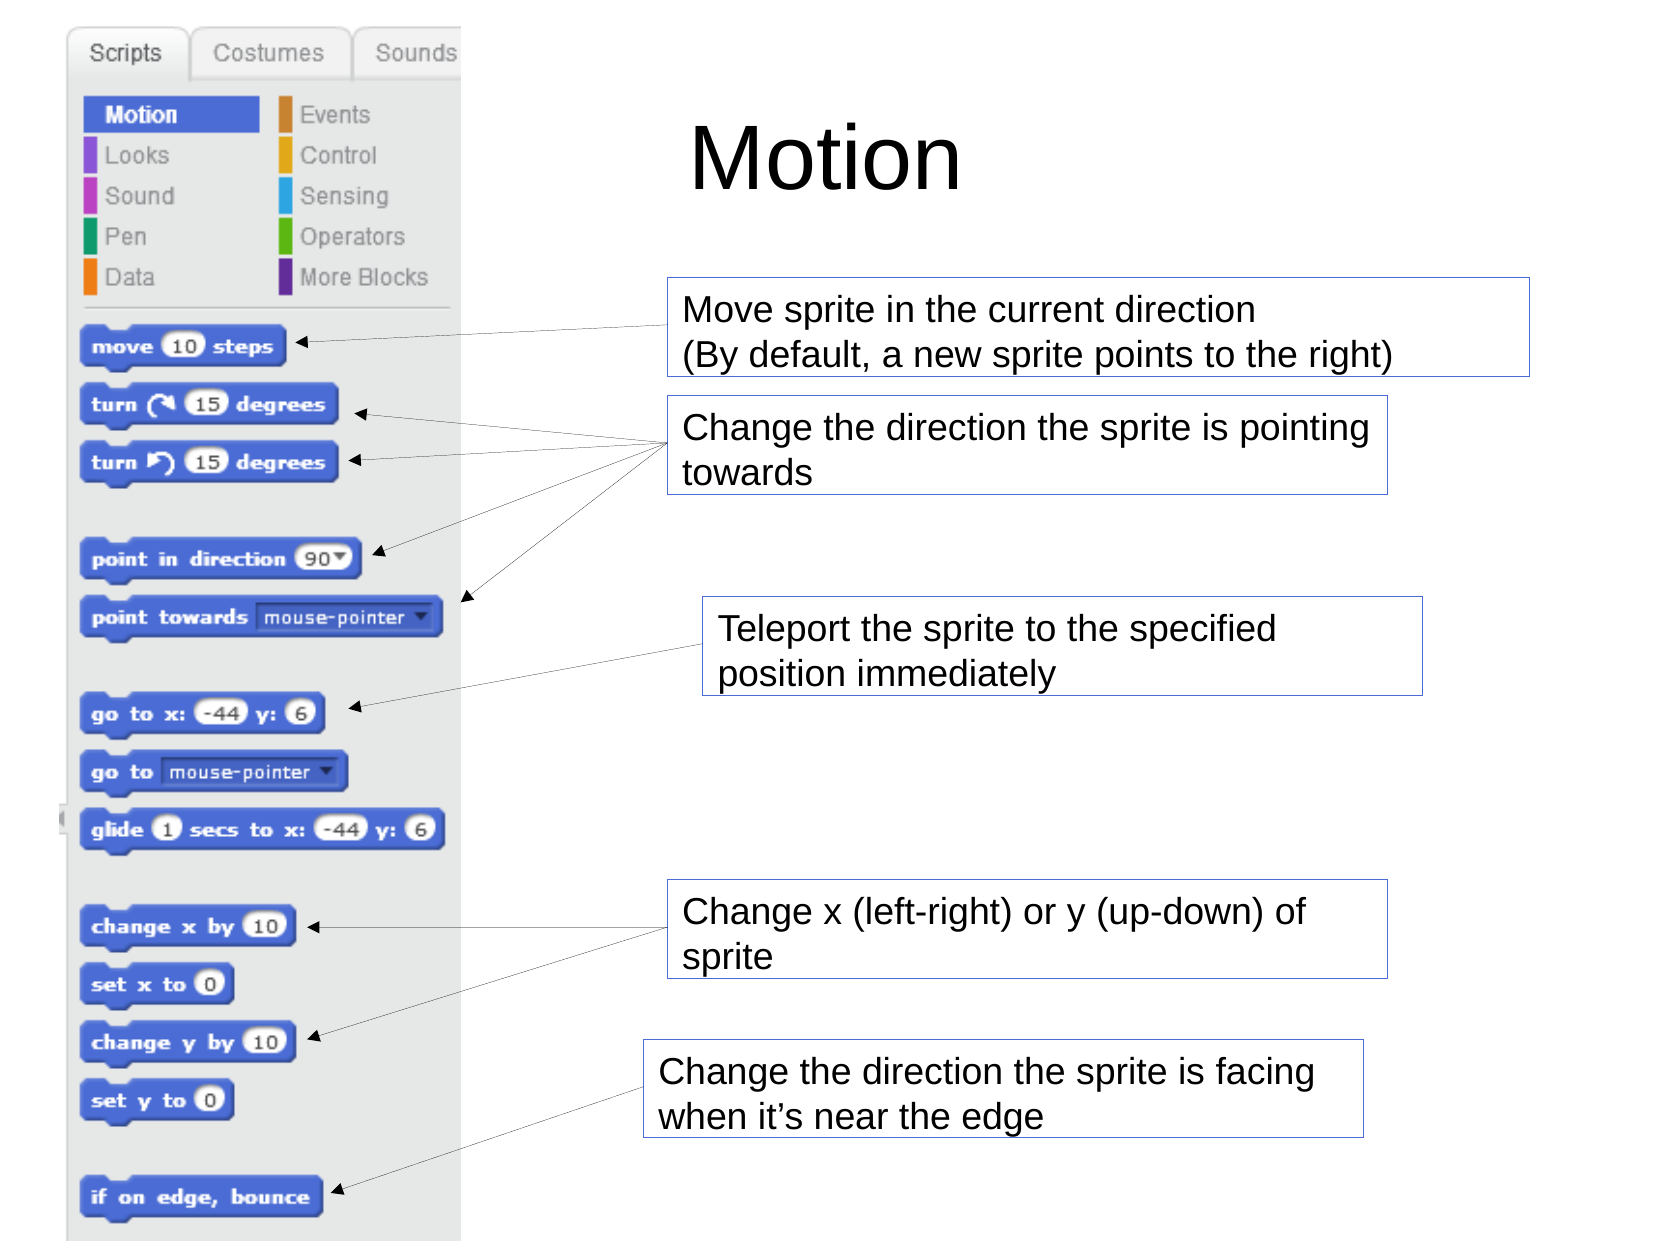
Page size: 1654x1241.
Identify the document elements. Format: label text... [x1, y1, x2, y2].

text_box Change x (left-right) or y (up-down) of sprite [667, 879, 1388, 979]
text_box Change the direction the sprite is pointing towards [667, 395, 1388, 495]
picture [58, 23, 461, 1241]
text_box Move sprite in the current direction (By default, a new sprite points to the right) [667, 277, 1530, 377]
text_box Motion [465, 49, 1571, 257]
text_box Teleport the sprite to the specified position immediately [702, 596, 1423, 696]
text_box [465, 442, 668, 602]
text_box Change the direction the sprite is facing when it’s near the edge [643, 1039, 1364, 1138]
